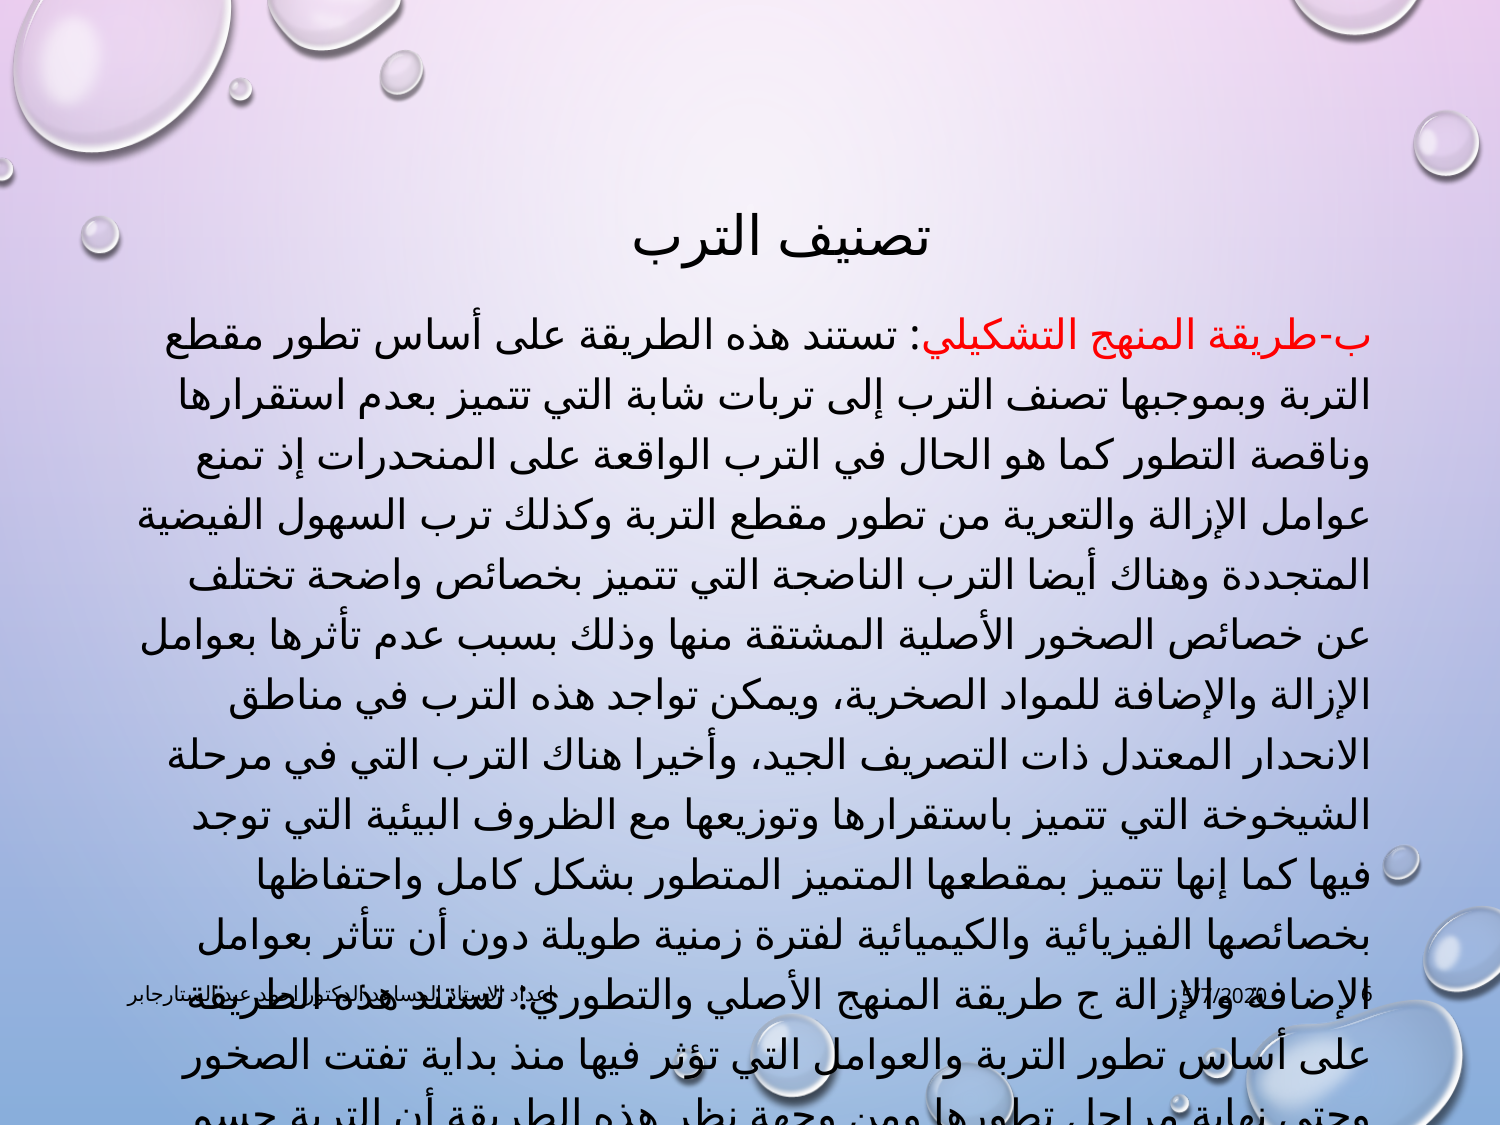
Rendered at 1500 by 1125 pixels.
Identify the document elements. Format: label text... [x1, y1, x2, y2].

list ب‌- طريقة المنهج التشكيلي: تستند هذه الطريقة على أساس تطور مقطع التربة وبموجبها تصنف الترب إلى تربات شابة التي تتميز بعدم استقرارها وناقصة التطور كما هو الحال في الترب الواقعة على المنحدرات إذ تمنع عوامل الإزالة والتعرية من تطور مقطع التربة وكذلك ترب السهول الفيضية المتجددة وهناك أيضا الترب الناضجة التي تتميز بخصائص واضحة تختلف عن خصائص الصخور الأصلية المشتقة منها وذلك بسبب عدم تأثرها بعوامل الإزالة والإضافة للمواد الصخرية، ويمكن تواجد هذه الترب في مناطق الانحدار المعتدل ذات التصريف الجيد، وأخيرا هناك الترب التي في مرحلة الشيخوخة التي تتميز باستقرارها وتوزيعها مع الظروف البيئية التي توجد فيها كما إنها تتميز بمقطعها المتميز المتطور بشكل كامل واحتفاظها بخصائصها الفيزيائية والكيميائية لفترة زمنية طويلة دون أن تتأثر بعوامل الإضافة والإزالة ج طريقة المنهج الأصلي والتطوري: تستند هذه الطريقة على أساس تطور التربة والعوامل التي تؤثر فيها منذ بداية تفتت الصخور وحتى نهاية مراحل تطورها ومن وجهة نظر هذه الطريقة أن التربة جسم متساوي الخصائص أثرت على تكوينها وتطورها عوامل عديدة كالسطح والمناخ والنبات الطبيعي والمادة الأم وغيرها من العوامل. [112, 290, 1388, 854]
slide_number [944, 965, 1283, 1025]
picture [0, 0, 1500, 1125]
slide_number 6 [1293, 965, 1388, 1025]
title تصنيف الترب [613, 185, 950, 290]
footer اعداد الاستاذ المساعد الدكتور احمد عبد الستارجابر [112, 965, 934, 1025]
